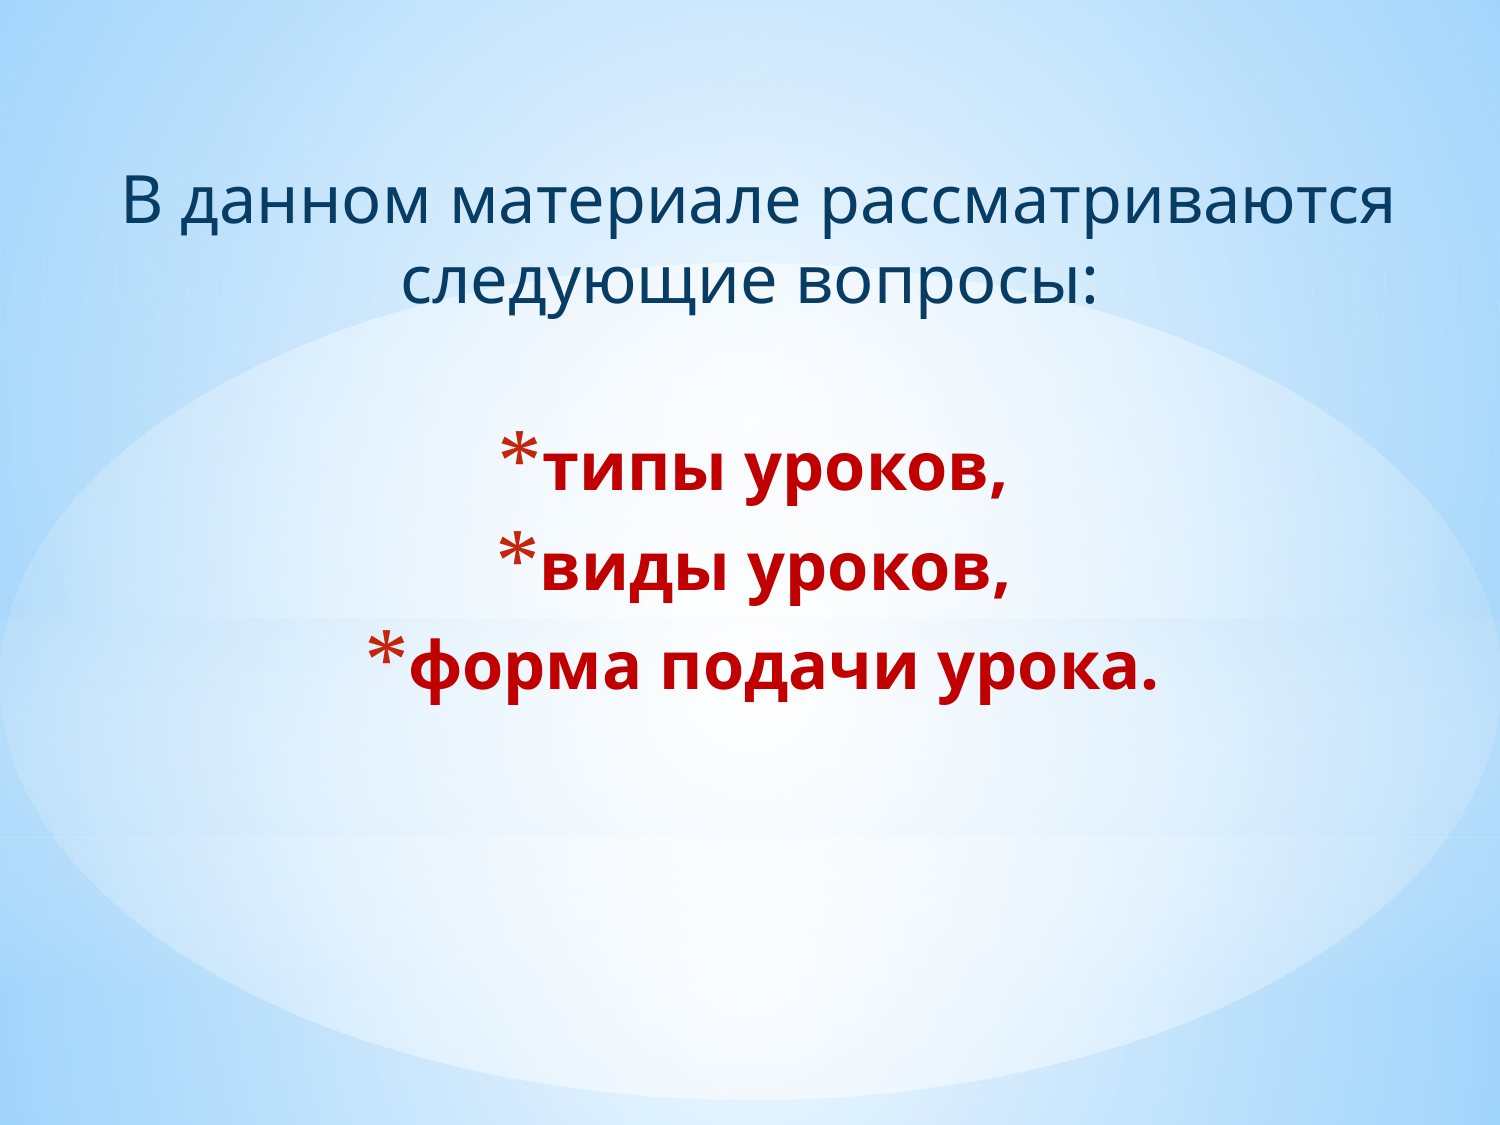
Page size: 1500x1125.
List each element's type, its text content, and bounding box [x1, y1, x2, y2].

list В данном материале рассматриваются следующие вопросы: типы уроков, виды уроков, форма подачи урока. [17, 149, 1500, 1125]
